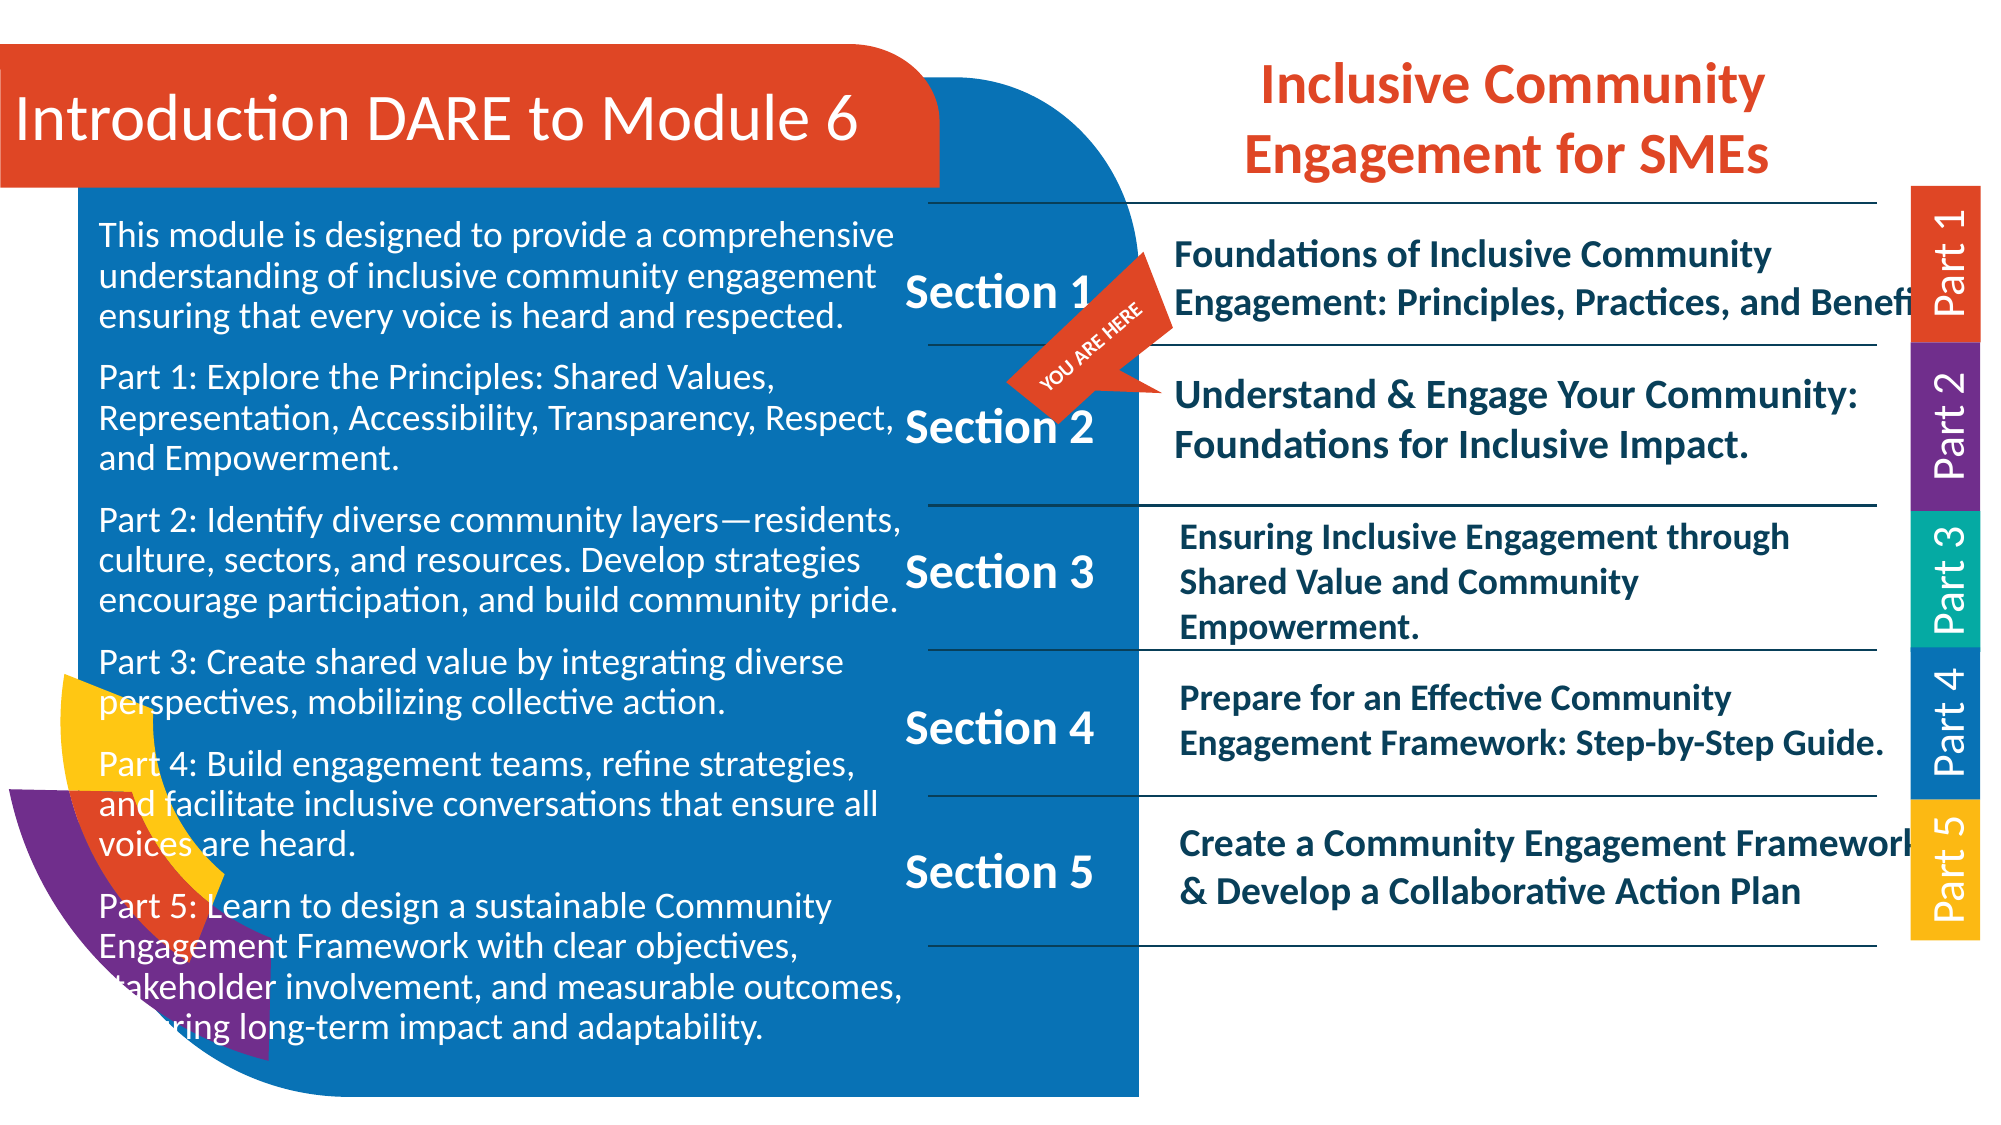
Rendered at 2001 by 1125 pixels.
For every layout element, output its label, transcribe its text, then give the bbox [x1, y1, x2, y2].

list Introduction DARE to Module 6 [0, 59, 911, 178]
text_box Section 5 [848, 815, 1152, 929]
text_box Part 2 [1910, 342, 1981, 511]
text_box Section 4 [848, 671, 1152, 785]
text_box Create a Community Engagement Framework & Develop a Collaborative Action Plan [1164, 832, 1972, 946]
text_box Part 3 [1910, 511, 1981, 647]
text_box Part 1 [1910, 185, 1981, 342]
text_box Section 1 [848, 235, 1152, 349]
text_box Section 2 [848, 371, 1152, 485]
text_box Ensuring Inclusive Engagement through Shared Value and Community Empowerment. [1164, 504, 1818, 655]
text_box Section 3 [848, 516, 1152, 630]
text_box Part 5 [1910, 799, 1981, 941]
text_box Foundations of Inclusive Community Engagement: Principles, Practices, and Benefits [1159, 219, 1910, 333]
text_box Inclusive Community Engagement for SMEs [1107, 38, 1920, 193]
text_box Part 4 [1910, 647, 1981, 799]
text_box Prepare for an Effective Community Engagement Framework: Step-by-Step Guide. [1164, 661, 1910, 775]
list Understand & Engage Your Community: Foundations for Inclusive Impact. [1159, 360, 1893, 474]
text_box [1015, 297, 1208, 418]
list This module is designed to provide a comprehensive understanding of inclusive community engagement ensuring that every voice is heard and respected. Part 1: Explore the Principles: Shared Values, Representation, Accessibility, Transparency, Respect, and Empowerment. Part 2: Identify diverse community layers—residents, culture, sectors, and resources. Develop strategies encourage participation, and build community pride. Part 3: Create shared value by integrating diverse perspectives, mobilizing collective action. Part 4: Build engagement teams, refine strategies, and facilitate inclusive conversations that ensure all voices are heard. Part 5: Learn to design a sustainable Community Engagement Framework with clear objectives, stakeholder involvement, and measurable outcomes, ensuring long-term impact and adaptability. [84, 207, 936, 1033]
